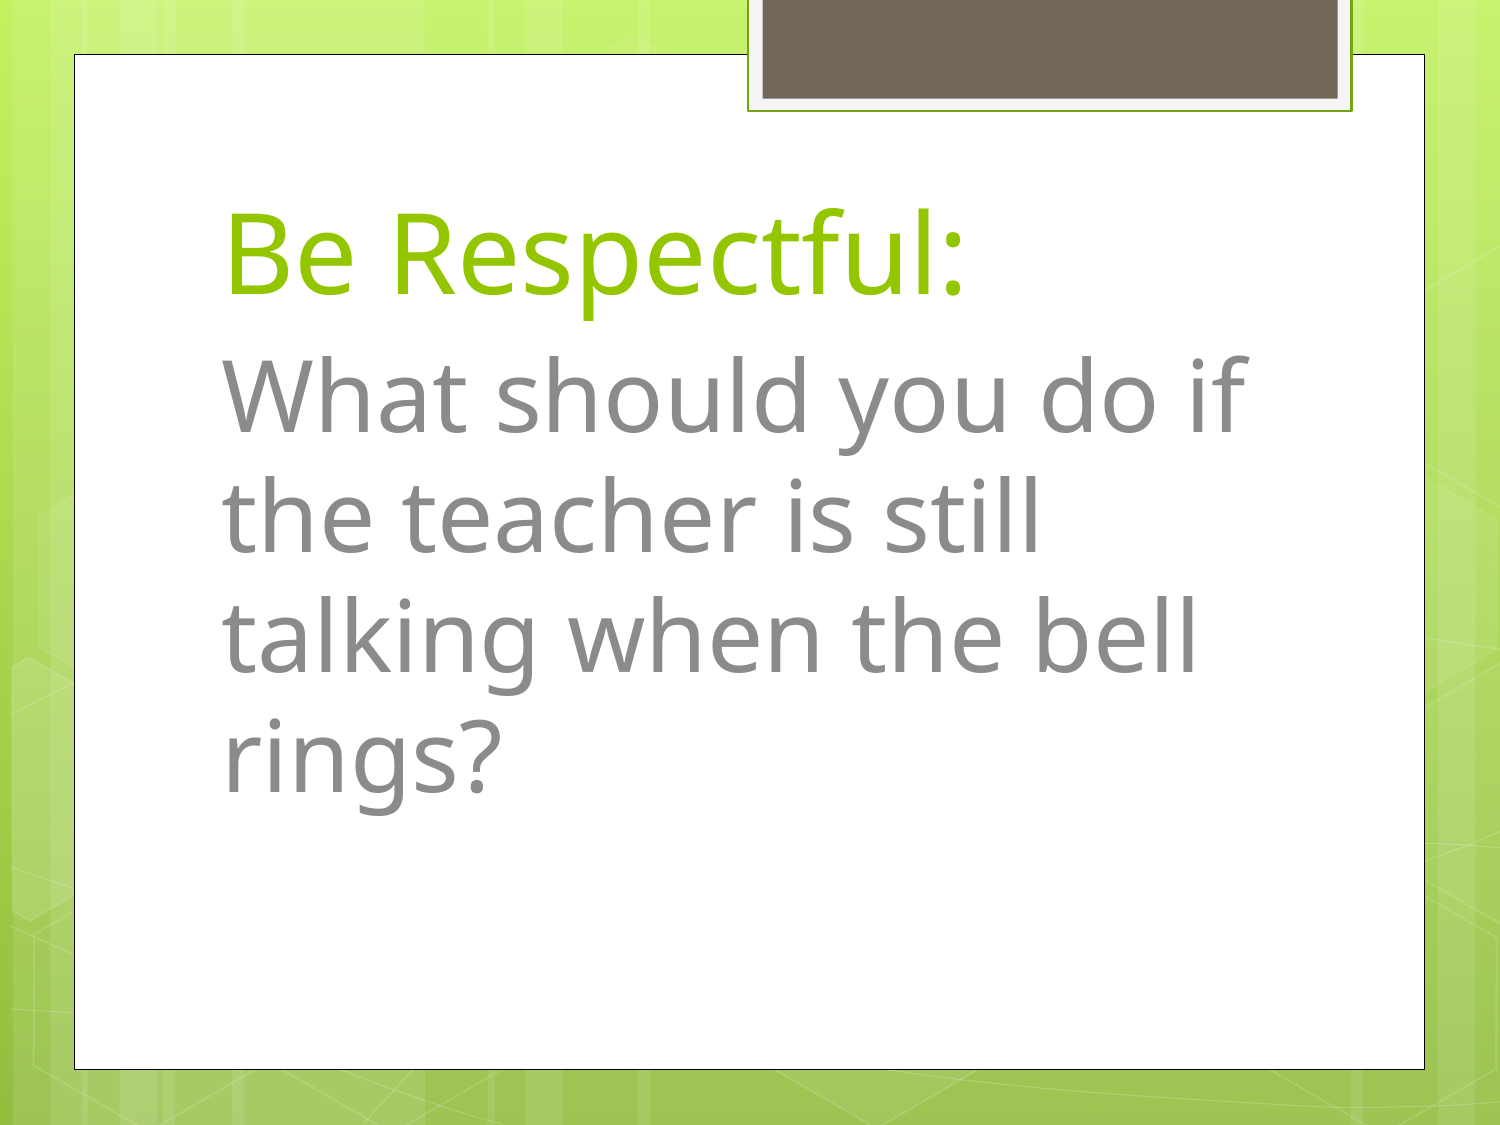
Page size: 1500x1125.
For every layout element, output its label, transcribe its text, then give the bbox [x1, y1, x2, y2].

list What should you do if the teacher is still talking when the bell rings? [206, 324, 1296, 950]
title Be Respectful: [206, 174, 1296, 324]
